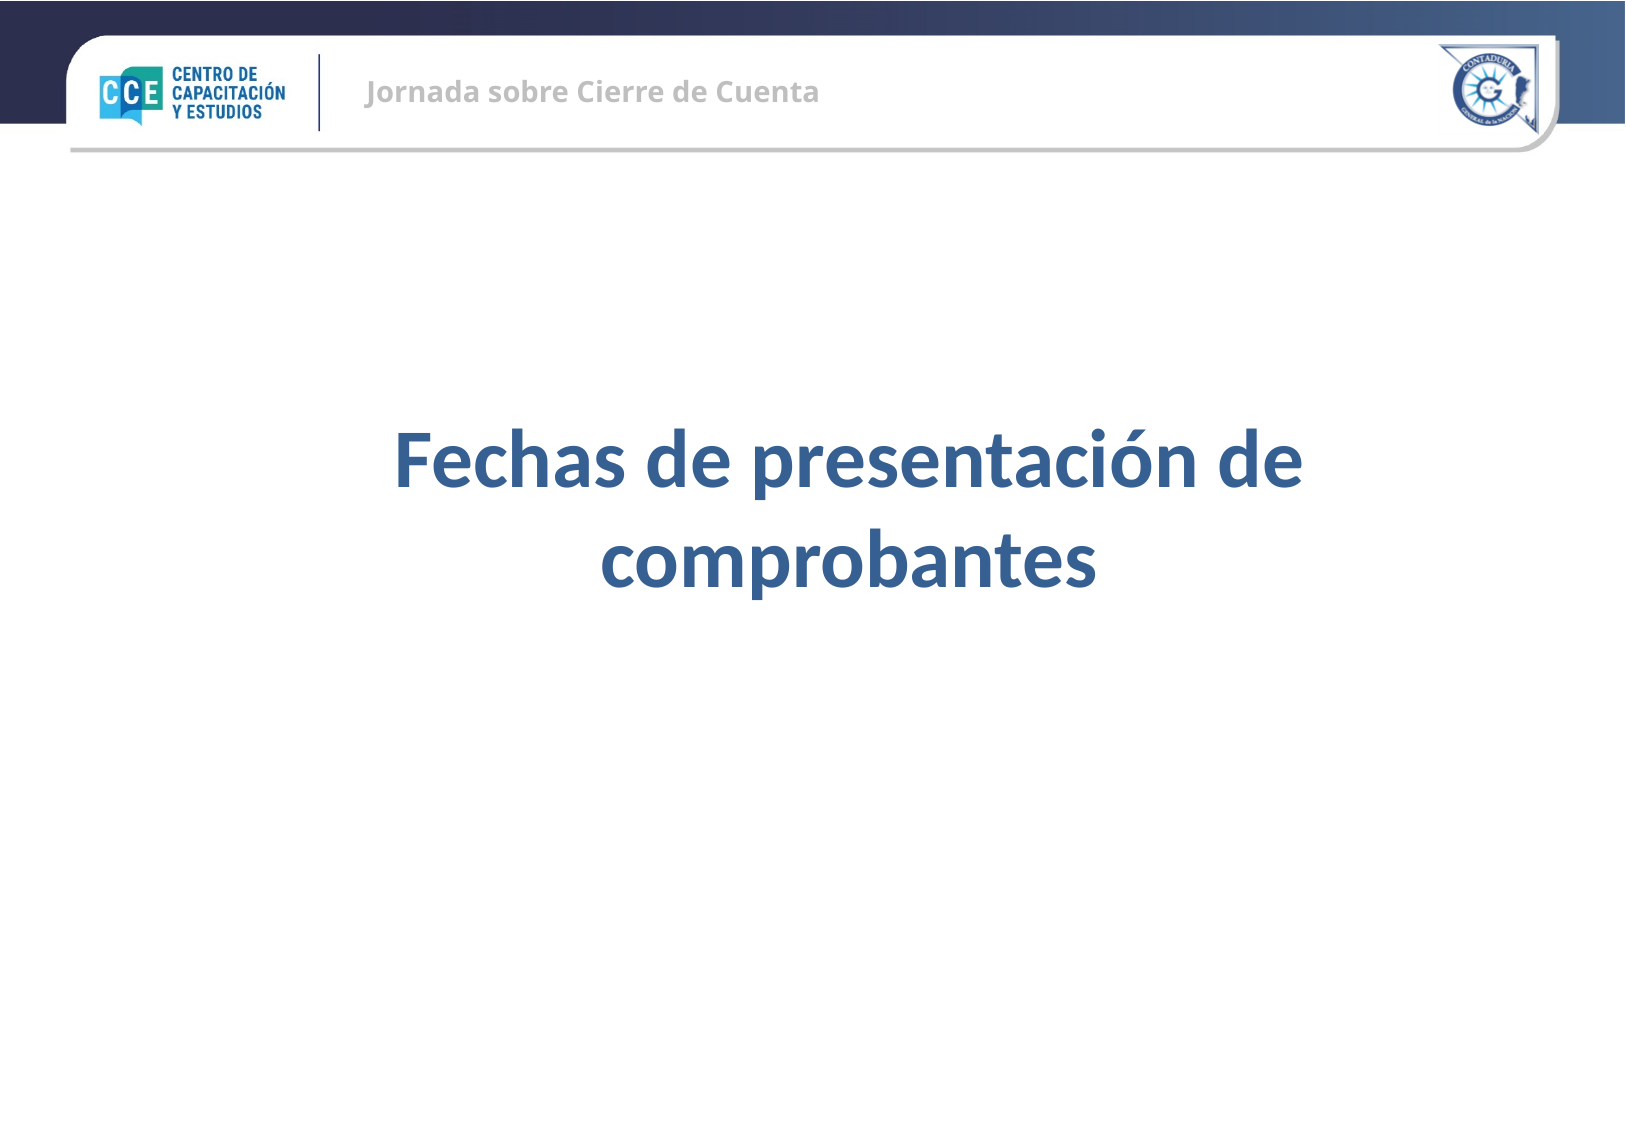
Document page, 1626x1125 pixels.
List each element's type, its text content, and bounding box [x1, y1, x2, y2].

picture [0, 1, 1625, 156]
text_box Fechas de presentación de comprobantes [174, 397, 1525, 511]
